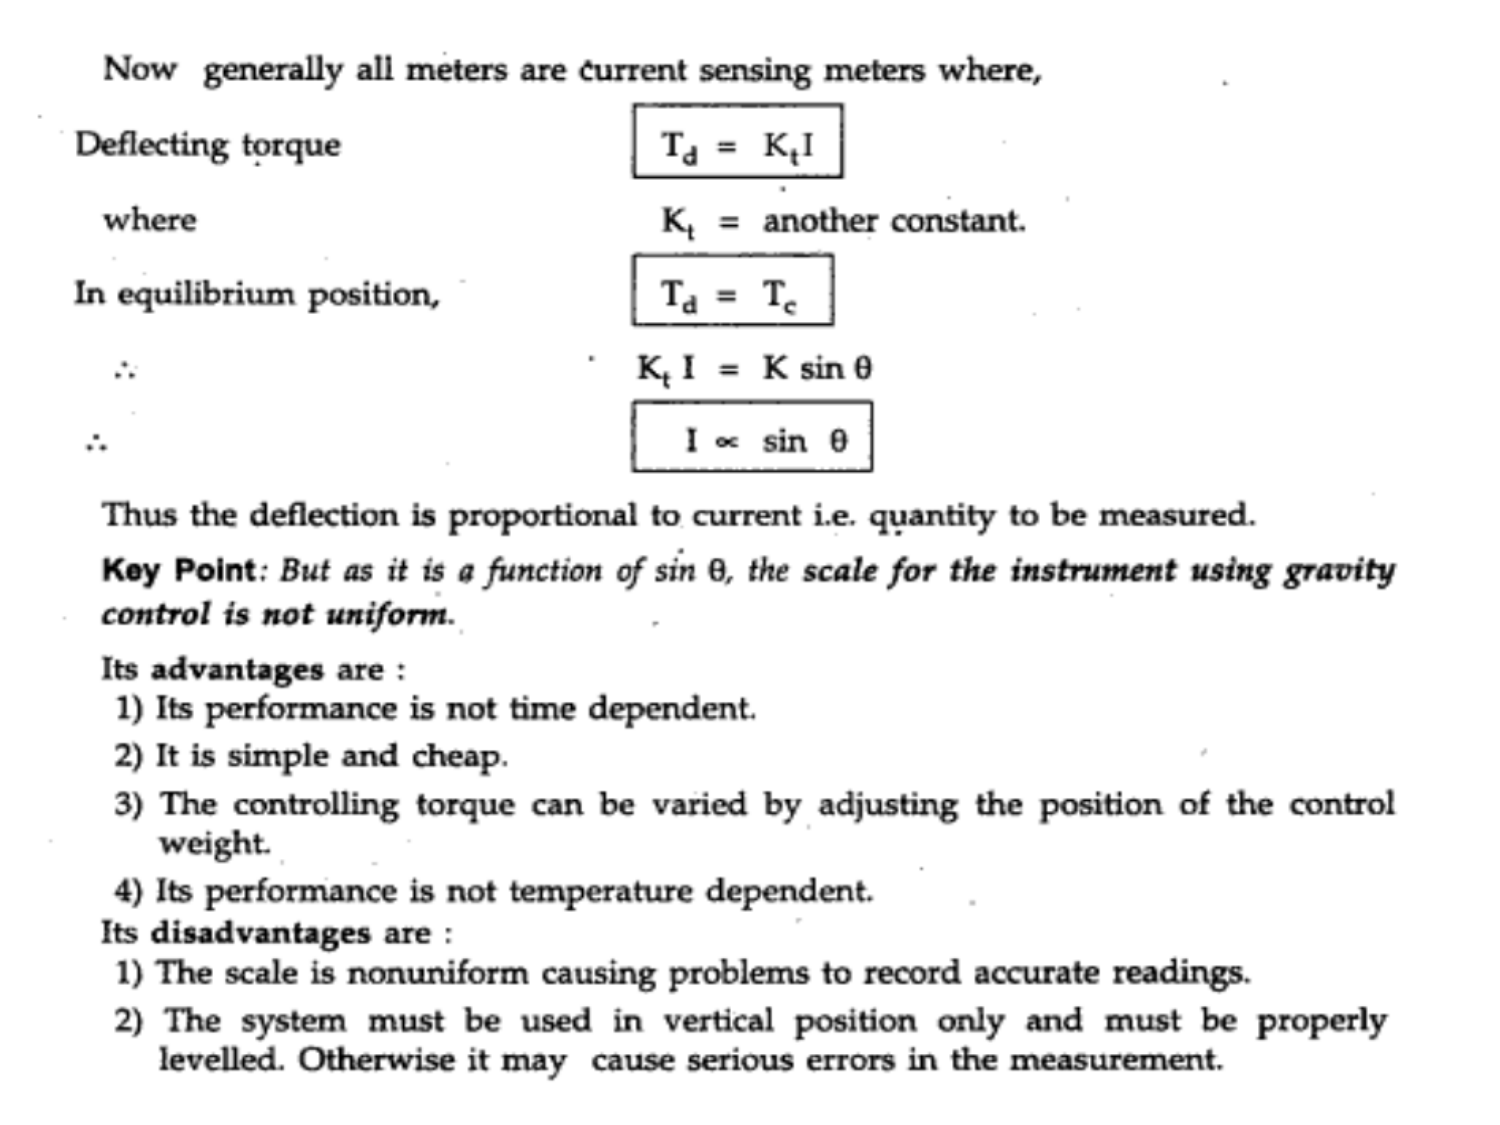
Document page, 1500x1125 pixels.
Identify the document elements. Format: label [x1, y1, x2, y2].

list [37, 49, 1463, 1088]
